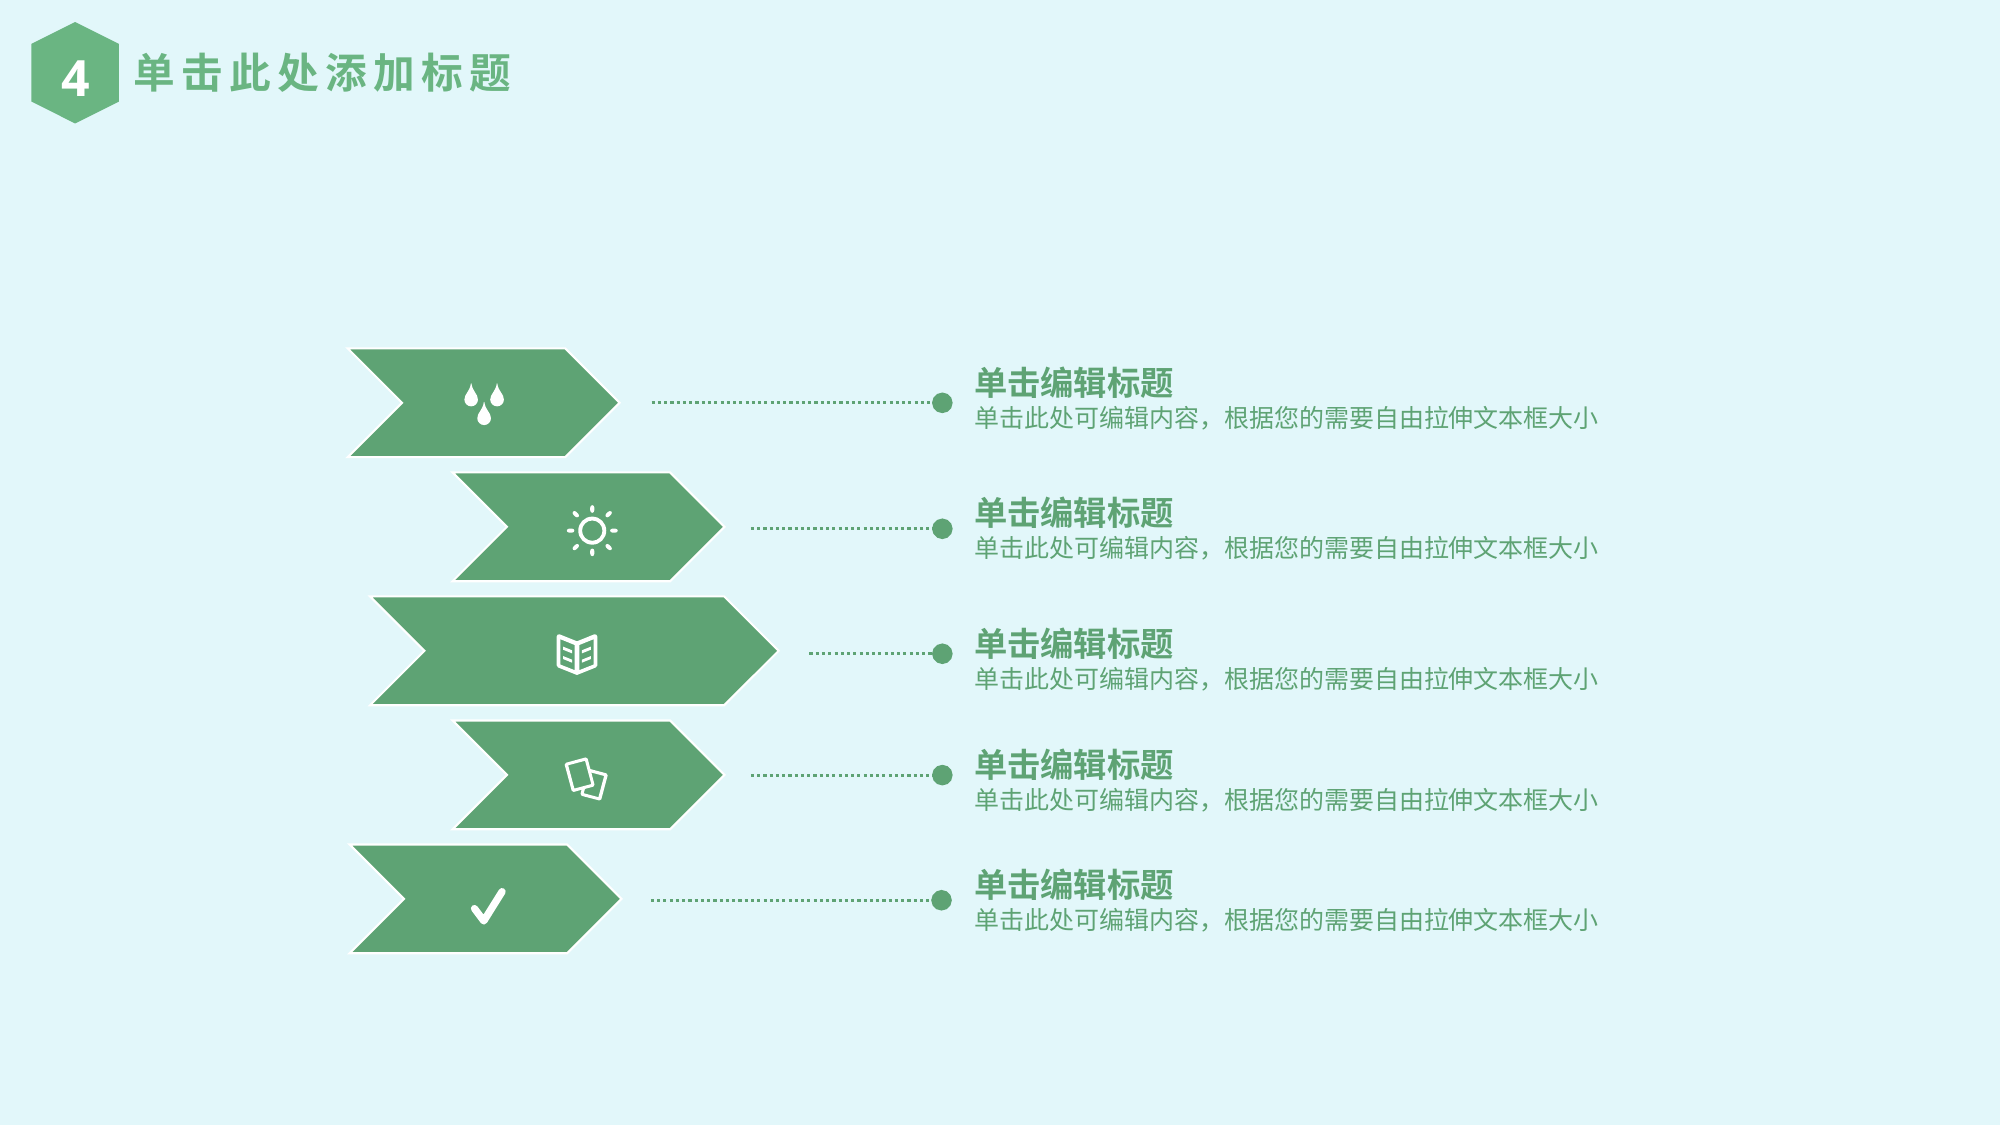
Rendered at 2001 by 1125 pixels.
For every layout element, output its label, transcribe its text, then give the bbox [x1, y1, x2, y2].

text_box [490, 383, 504, 407]
text_box [566, 528, 575, 533]
text_box [556, 634, 598, 675]
text_box [605, 511, 612, 518]
text_box [30, 20, 118, 111]
text_box 单击此处添加标题 [118, 39, 570, 105]
text_box 单击编辑标题 [974, 623, 1220, 663]
text_box [590, 548, 595, 557]
text_box 单击编辑标题 [974, 864, 1220, 904]
text_box [572, 511, 579, 518]
text_box 单击此处可编辑内容，根据您的需要自由拉伸文本框大小 [974, 904, 1621, 935]
text_box [590, 505, 595, 513]
text_box 单击此处可编辑内容，根据您的需要自由拉伸文本框大小 [974, 784, 1621, 815]
text_box [464, 383, 478, 407]
text_box [450, 719, 726, 831]
text_box [450, 471, 726, 583]
text_box 单击编辑标题 [974, 492, 1220, 532]
text_box 单击编辑标题 [974, 743, 1220, 784]
text_box [470, 888, 506, 925]
text_box [347, 843, 623, 955]
text_box 4 [46, 39, 104, 114]
text_box [564, 757, 608, 801]
text_box [610, 528, 618, 533]
text_box [578, 516, 607, 545]
text_box [53, 114, 97, 125]
text_box [367, 595, 781, 707]
text_box [605, 543, 612, 551]
text_box 单击此处可编辑内容，根据您的需要自由拉伸文本框大小 [974, 663, 1621, 694]
text_box [477, 401, 491, 426]
text_box 单击此处可编辑内容，根据您的需要自由拉伸文本框大小 [974, 532, 1621, 563]
text_box 单击编辑标题 [974, 361, 1220, 402]
text_box [572, 543, 579, 551]
text_box [345, 347, 622, 459]
text_box 单击此处可编辑内容，根据您的需要自由拉伸文本框大小 [974, 402, 1621, 433]
